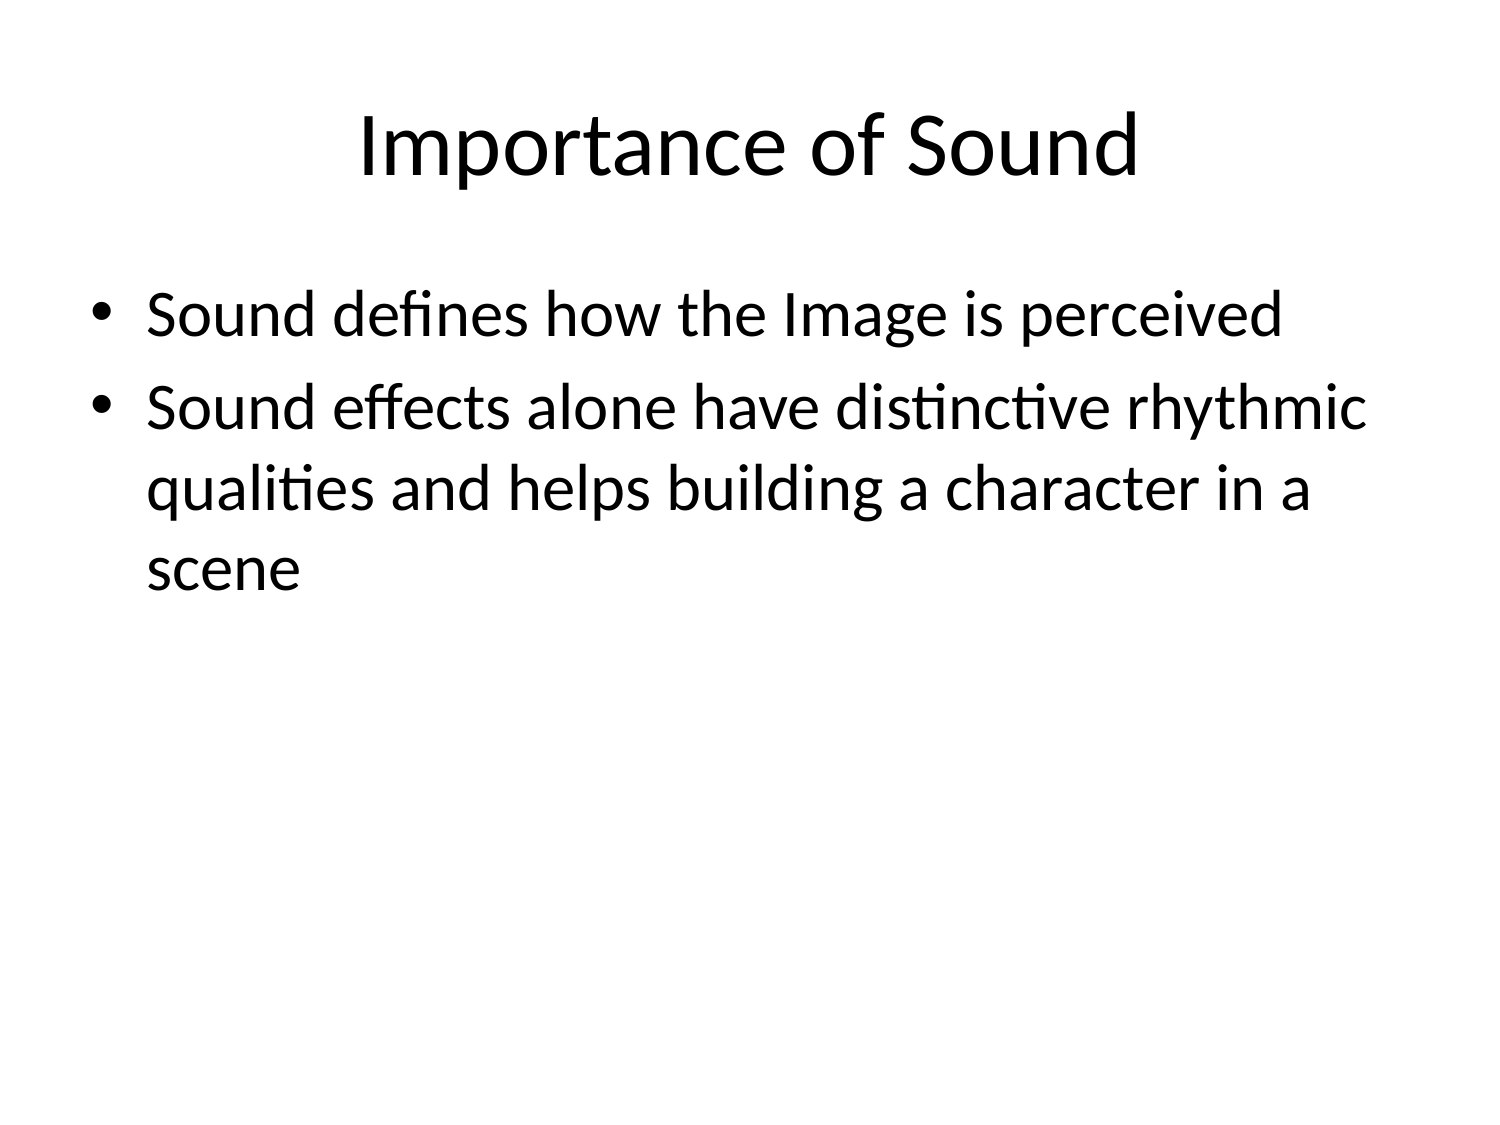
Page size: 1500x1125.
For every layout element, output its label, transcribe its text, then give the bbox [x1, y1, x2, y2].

list Sound defines how the Image is perceived Sound effects alone have distinctive rhythmic qualities and helps building a character in a scene [75, 262, 1425, 1005]
title Importance of Sound [75, 45, 1425, 233]
